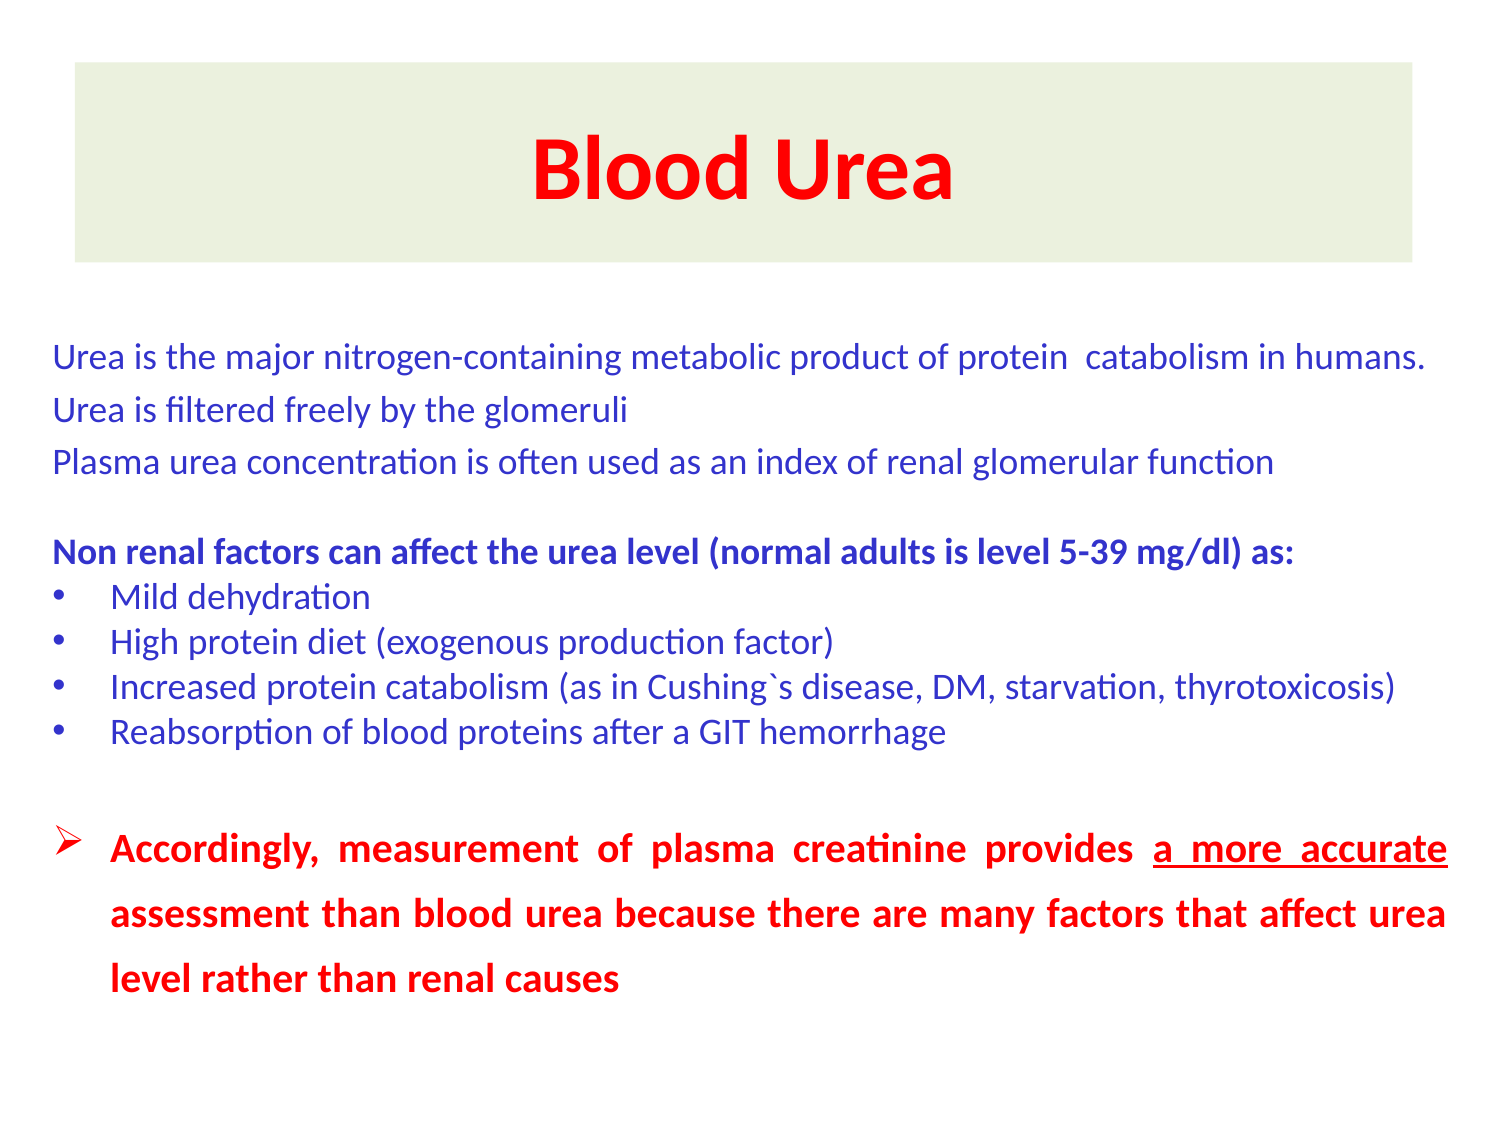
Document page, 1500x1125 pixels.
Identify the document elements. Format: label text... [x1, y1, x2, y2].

text_box Blood Urea [73, 60, 1414, 265]
text_box Urea is the major nitrogen-containing metabolic product of protein catabolism in humans. Urea is filtered freely by the glomeruli Plasma urea concentration is often used as an index of renal glomerular function Non renal factors can affect the urea level (normal adults is level 5-39 mg/dl) as: Mild dehydration High protein diet (exogenous production factor) Increased protein catabolism (as in Cushing`s disease, DM, starvation, thyrotoxicosis) Reabsorption of blood proteins after a GIT hemorrhage Accordingly, measurement of plasma creatinine provides a more accurate assessment than blood urea because there are many factors that affect urea level rather than renal causes [37, 324, 1463, 1075]
